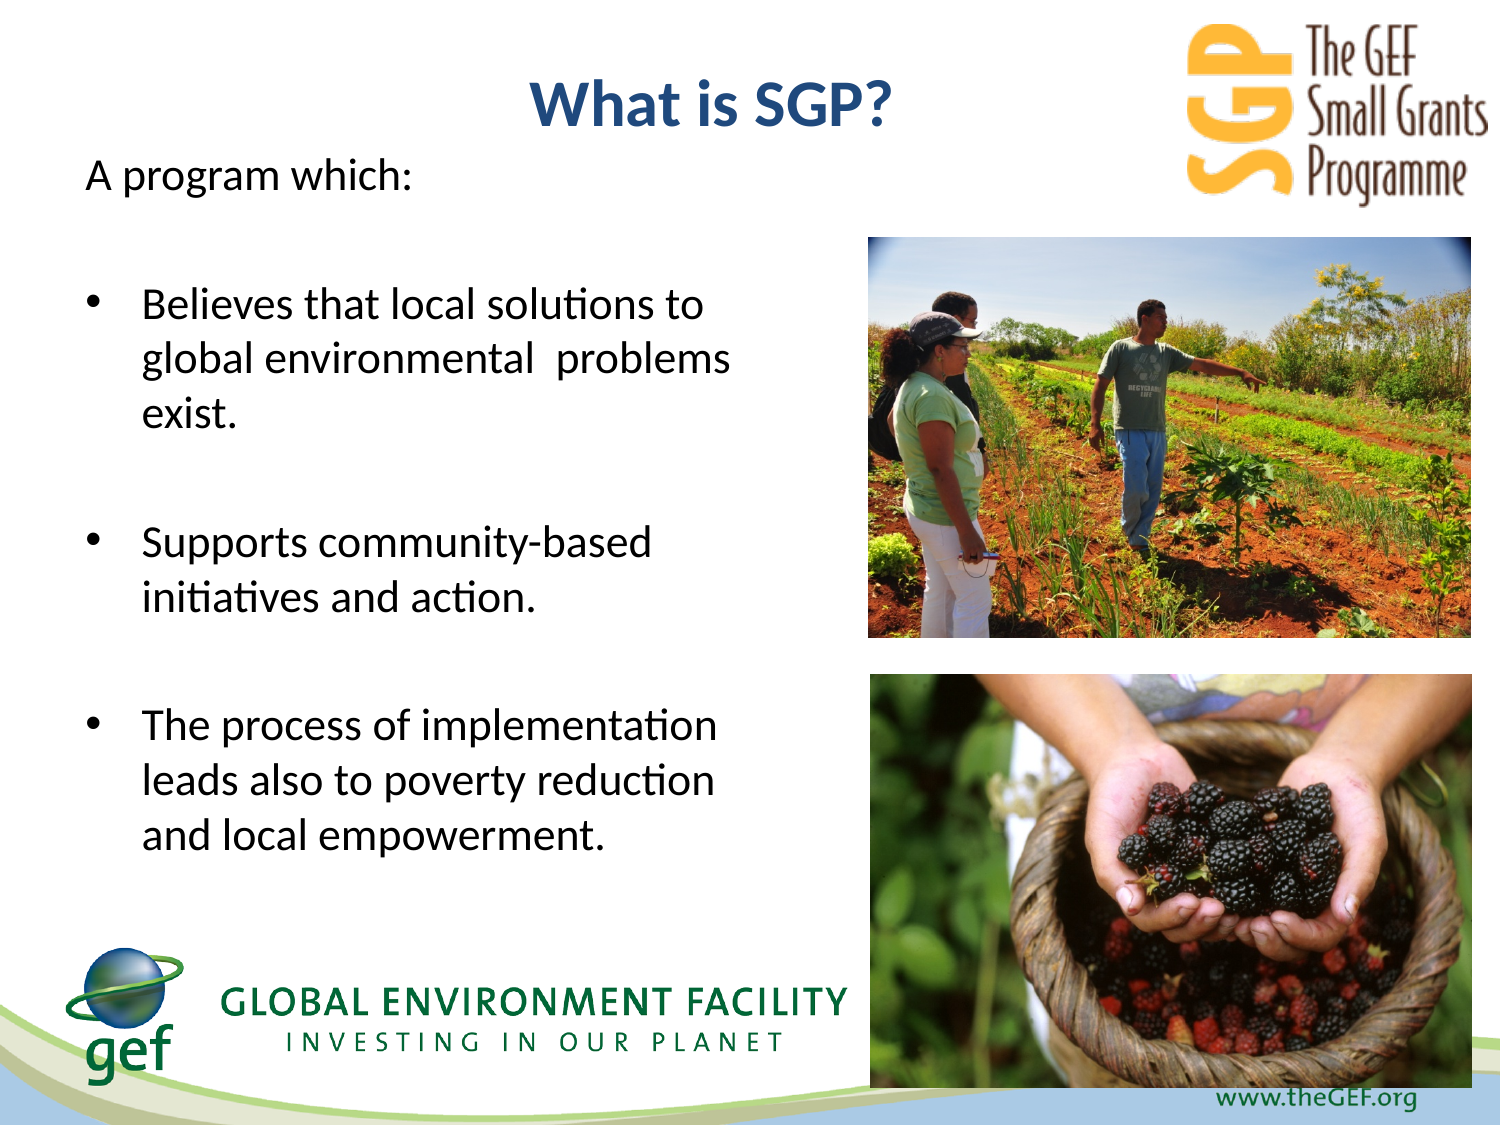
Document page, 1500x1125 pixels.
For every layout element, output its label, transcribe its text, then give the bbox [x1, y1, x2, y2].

picture [0, 674, 1500, 1125]
list A program which: Believes that local solutions to global environmental problems exist. Supports community-based initiatives and action. The process of implementation leads also to poverty reduction and local empowerment. [70, 137, 771, 925]
picture [1187, 24, 1488, 208]
title What is SGP? [37, 6, 1388, 194]
picture [868, 237, 1471, 638]
